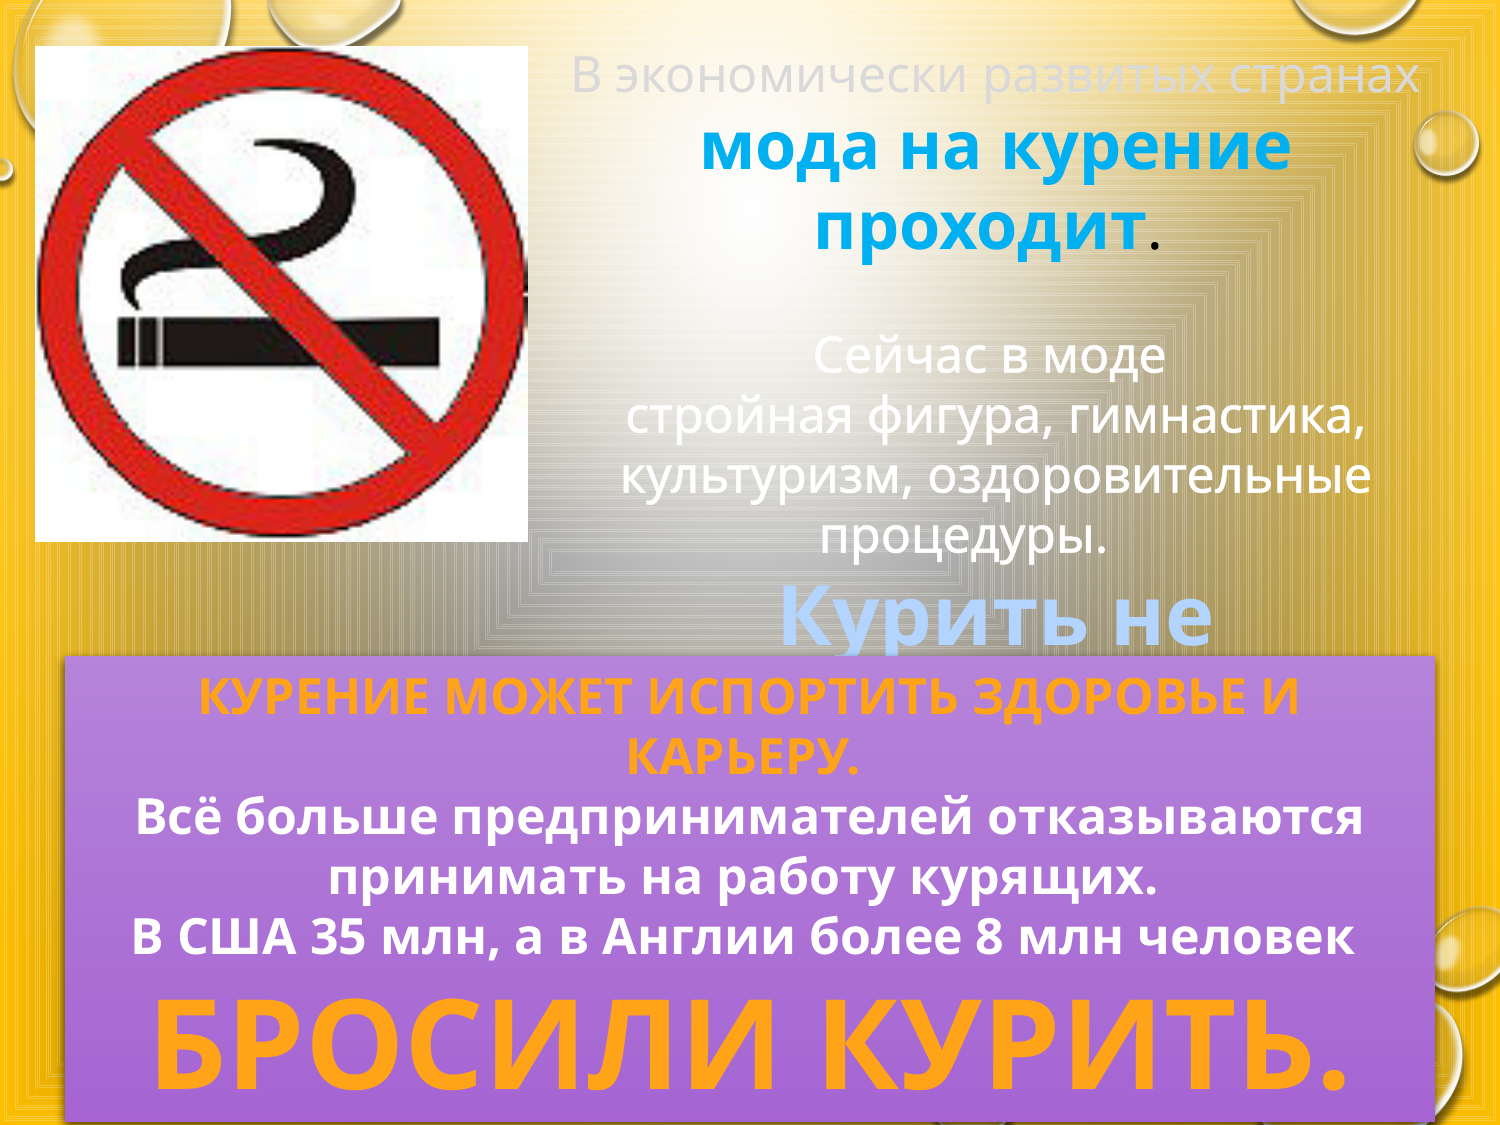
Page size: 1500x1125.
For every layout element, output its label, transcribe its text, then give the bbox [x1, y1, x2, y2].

text_box Курение может испортить здоровье и карьеру. Всё больше предпринимателей отказываются принимать на работу курящих. В США 35 млн, а в Англии более 8 млн человек бросили курить. [64, 656, 1435, 1122]
text_box В экономически развитых странах мода на курение проходит. Сейчас в моде стройная фигура, гимнастика, культуризм, оздоровительные процедуры. Курить не престижно. [515, 35, 1477, 830]
picture [0, 0, 1500, 1125]
